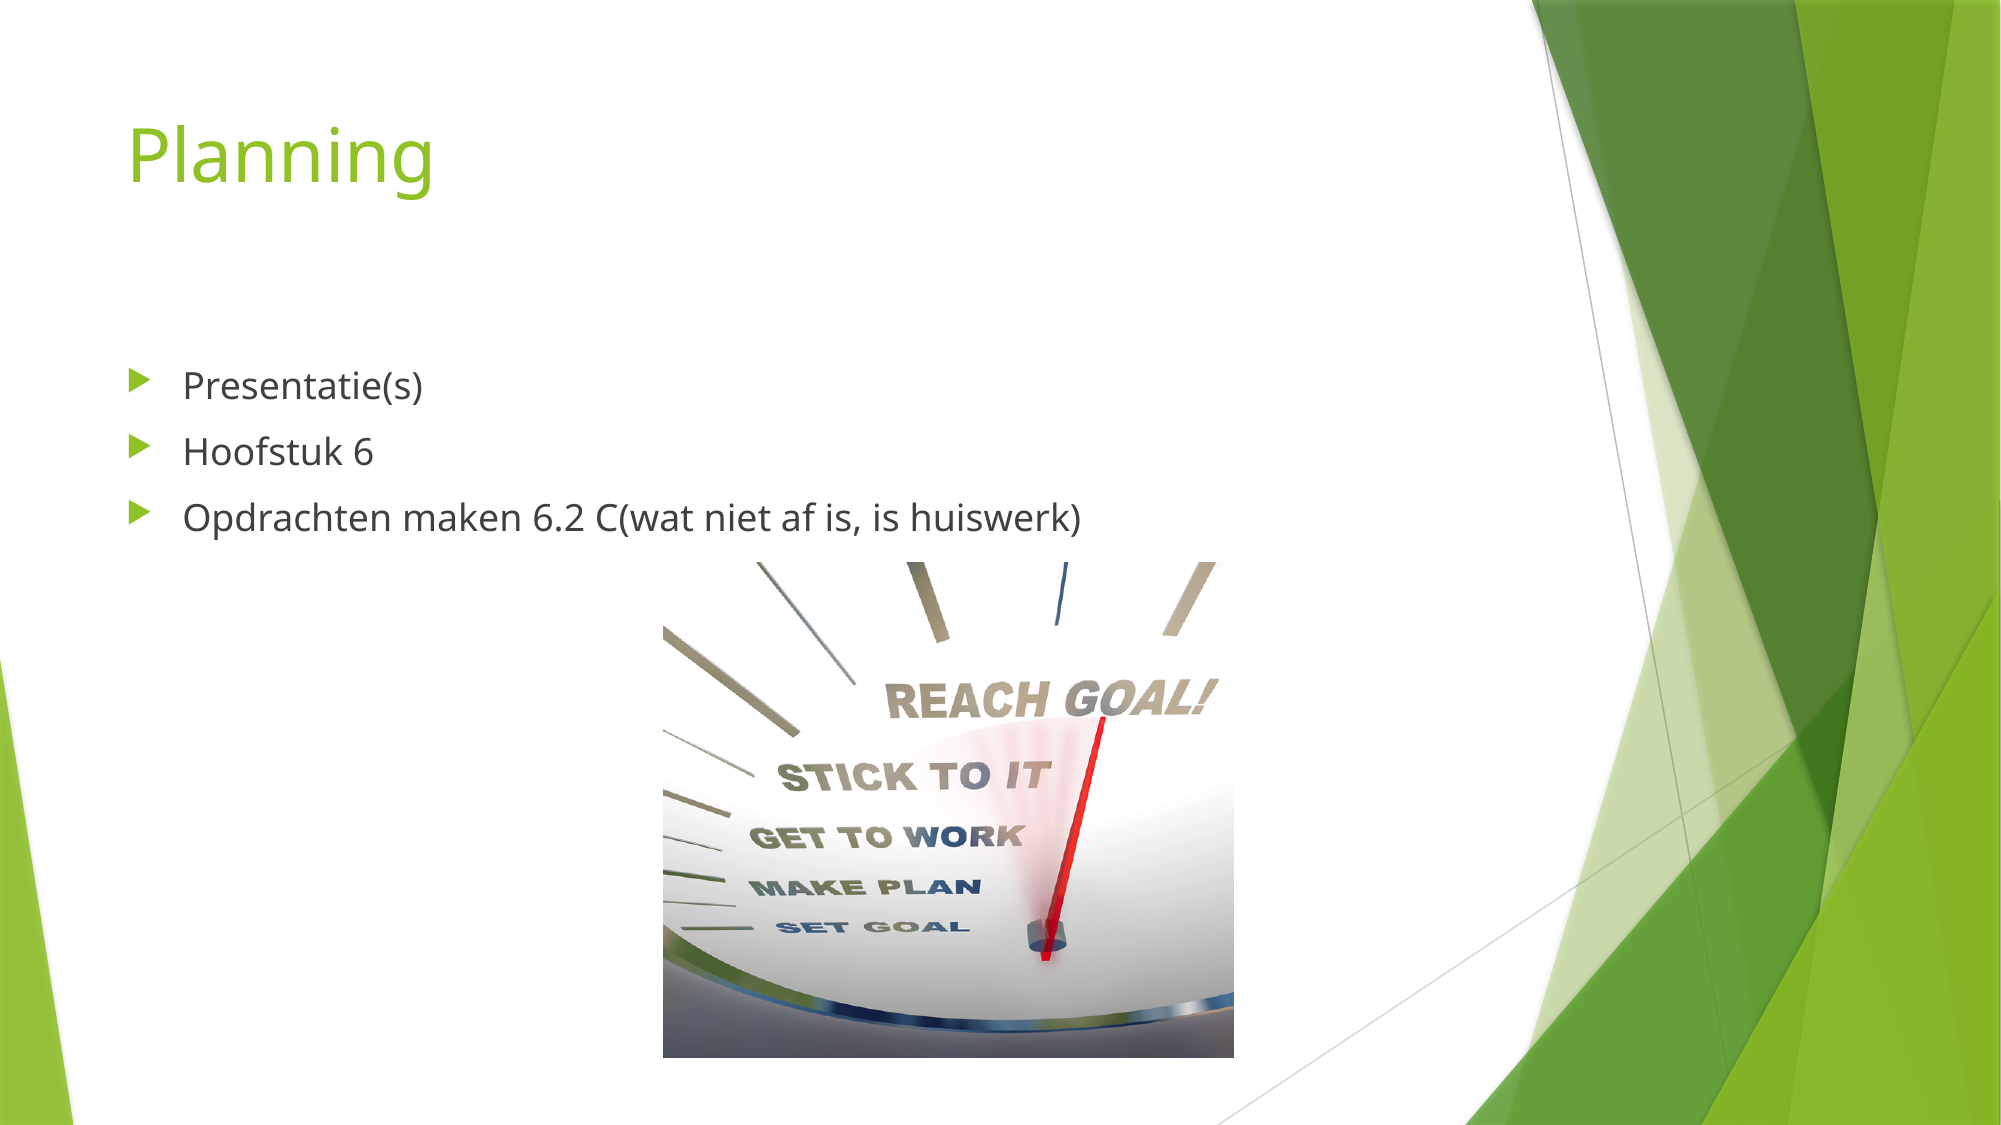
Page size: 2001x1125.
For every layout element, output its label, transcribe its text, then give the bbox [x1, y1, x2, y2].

picture [662, 561, 1235, 1058]
list Presentatie(s) Hoofstuk 6 Opdrachten maken 6.2 C(wat niet af is, is huiswerk) [111, 354, 1522, 992]
title Planning [111, 99, 1522, 317]
